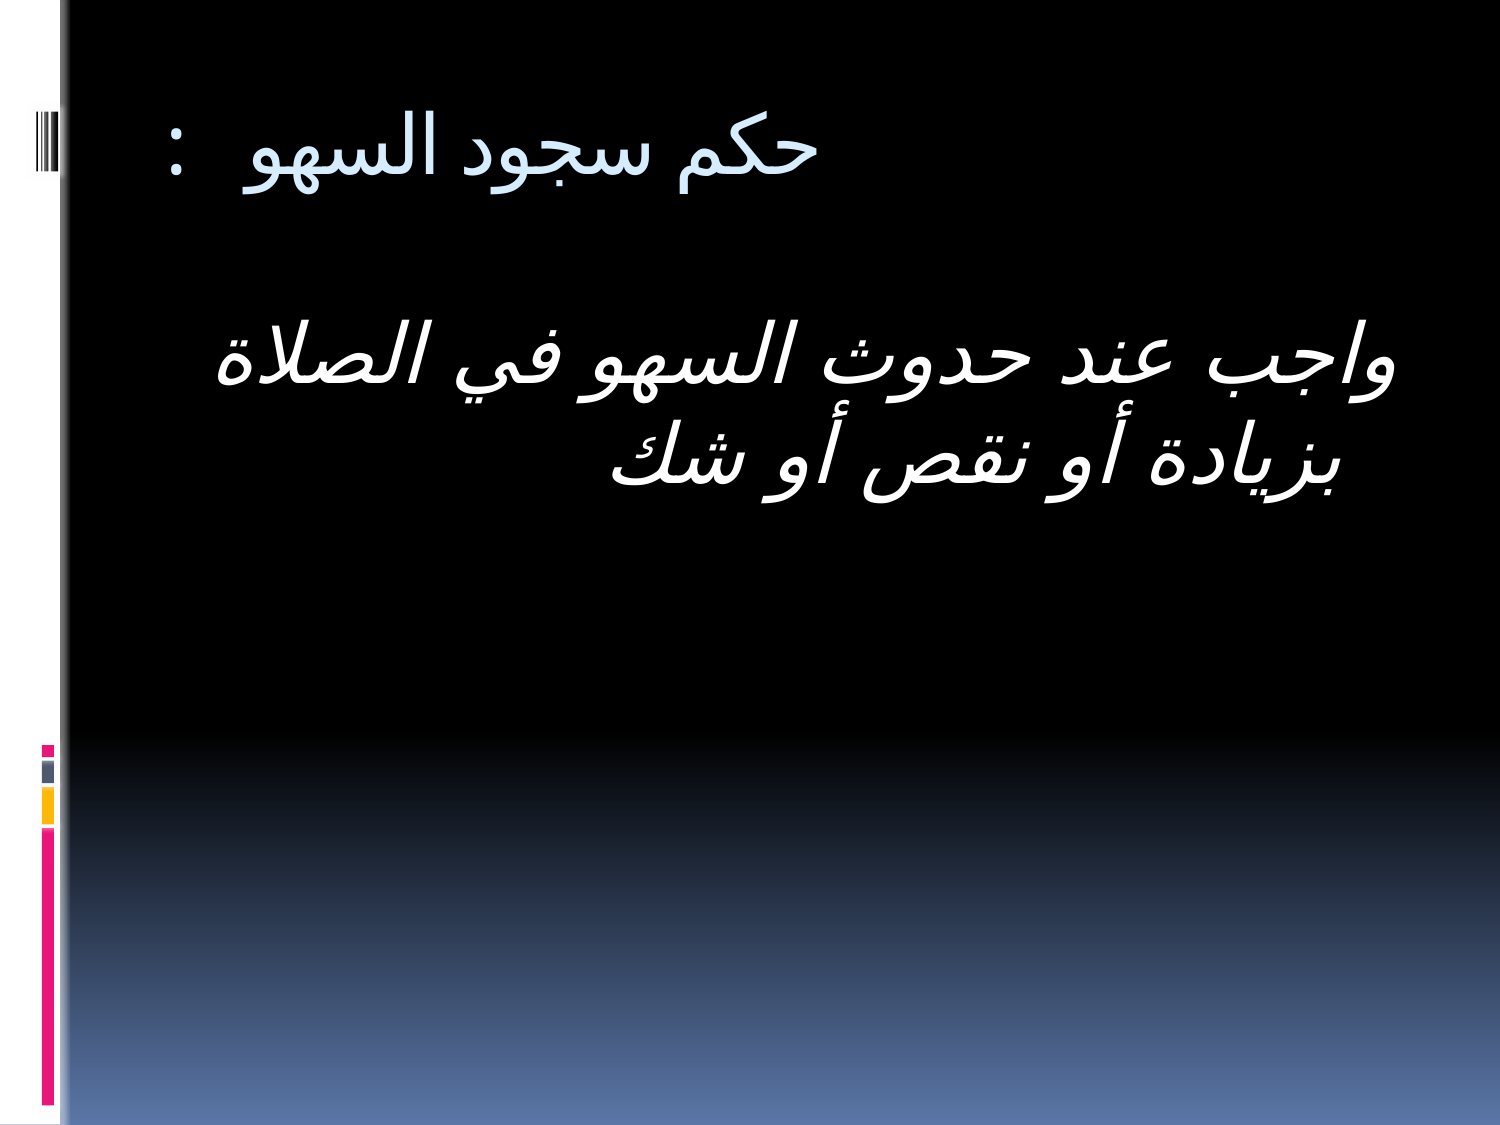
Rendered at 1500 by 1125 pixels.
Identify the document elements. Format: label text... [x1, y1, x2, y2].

title حكم سجود السهو : [150, 83, 1425, 234]
list واجب عند حدوث السهو في الصلاة بزيادة أو نقص أو شك [150, 292, 1425, 1043]
